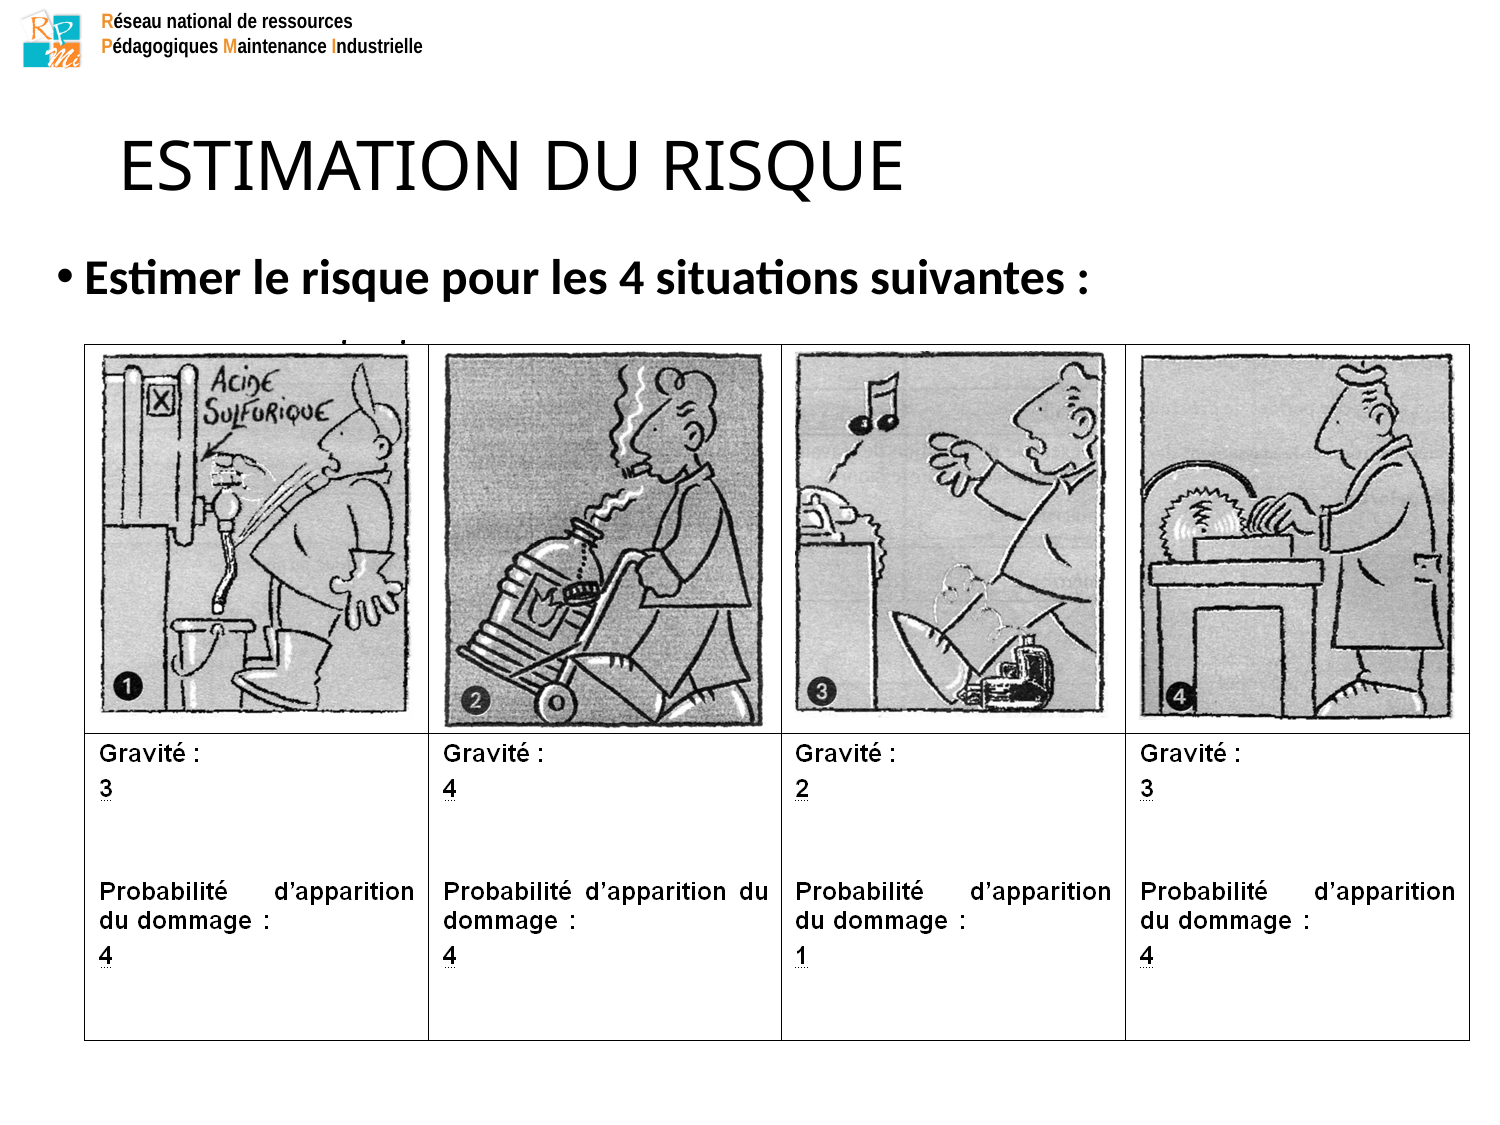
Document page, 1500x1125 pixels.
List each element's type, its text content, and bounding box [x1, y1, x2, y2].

picture [17, 7, 86, 72]
list Estimer le risque pour les 4 situations suivantes : [41, 243, 1495, 340]
picture [76, 340, 1477, 1047]
title ESTIMATION DU RISQUE [103, 59, 1397, 243]
